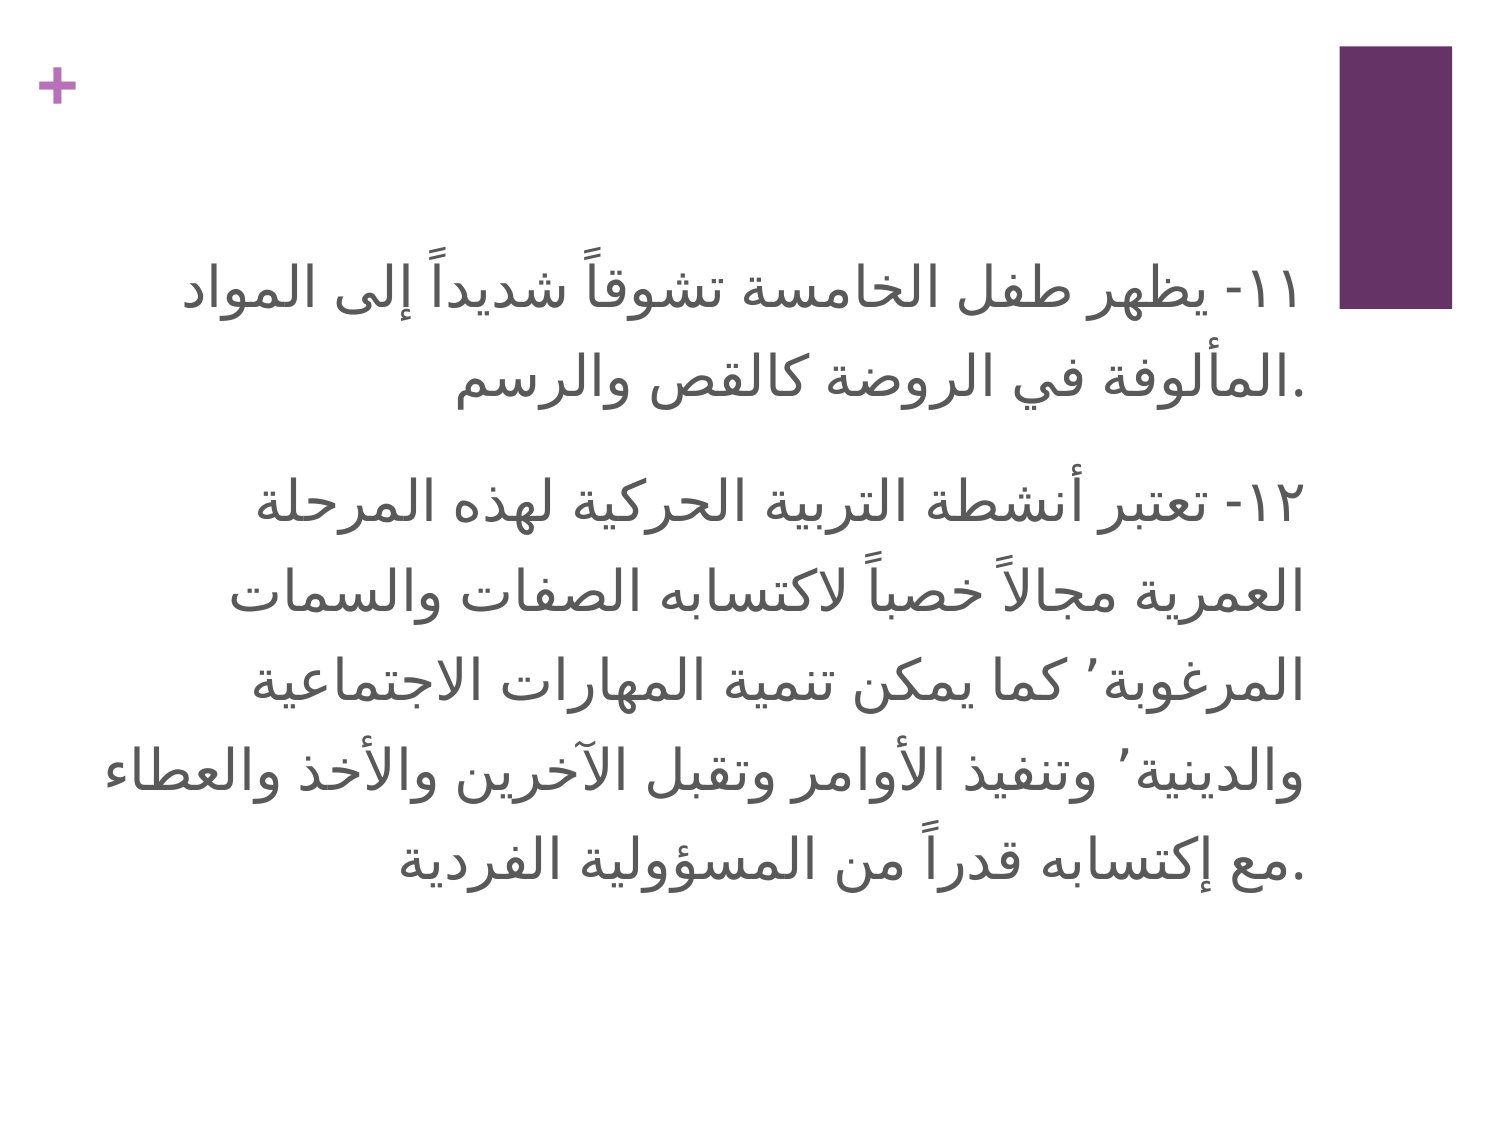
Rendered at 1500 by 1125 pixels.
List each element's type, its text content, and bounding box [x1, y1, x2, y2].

list ١١- يظهر طفل الخامسة تشوقاً شديداً إلى المواد المألوفة في الروضة كالقص والرسم. ١٢- تعتبر أنشطة التربية الحركية لهذه المرحلة العمرية مجالاً خصباً لاكتسابه الصفات والسمات المرغوبة٬ كما يمكن تنمية المهارات الاجتماعية والدينية٬ وتنفيذ الأوامر وتقبل الآخرين والأخذ والعطاء مع إكتسابه قدراً من المسؤولية الفردية. [81, 221, 1322, 902]
